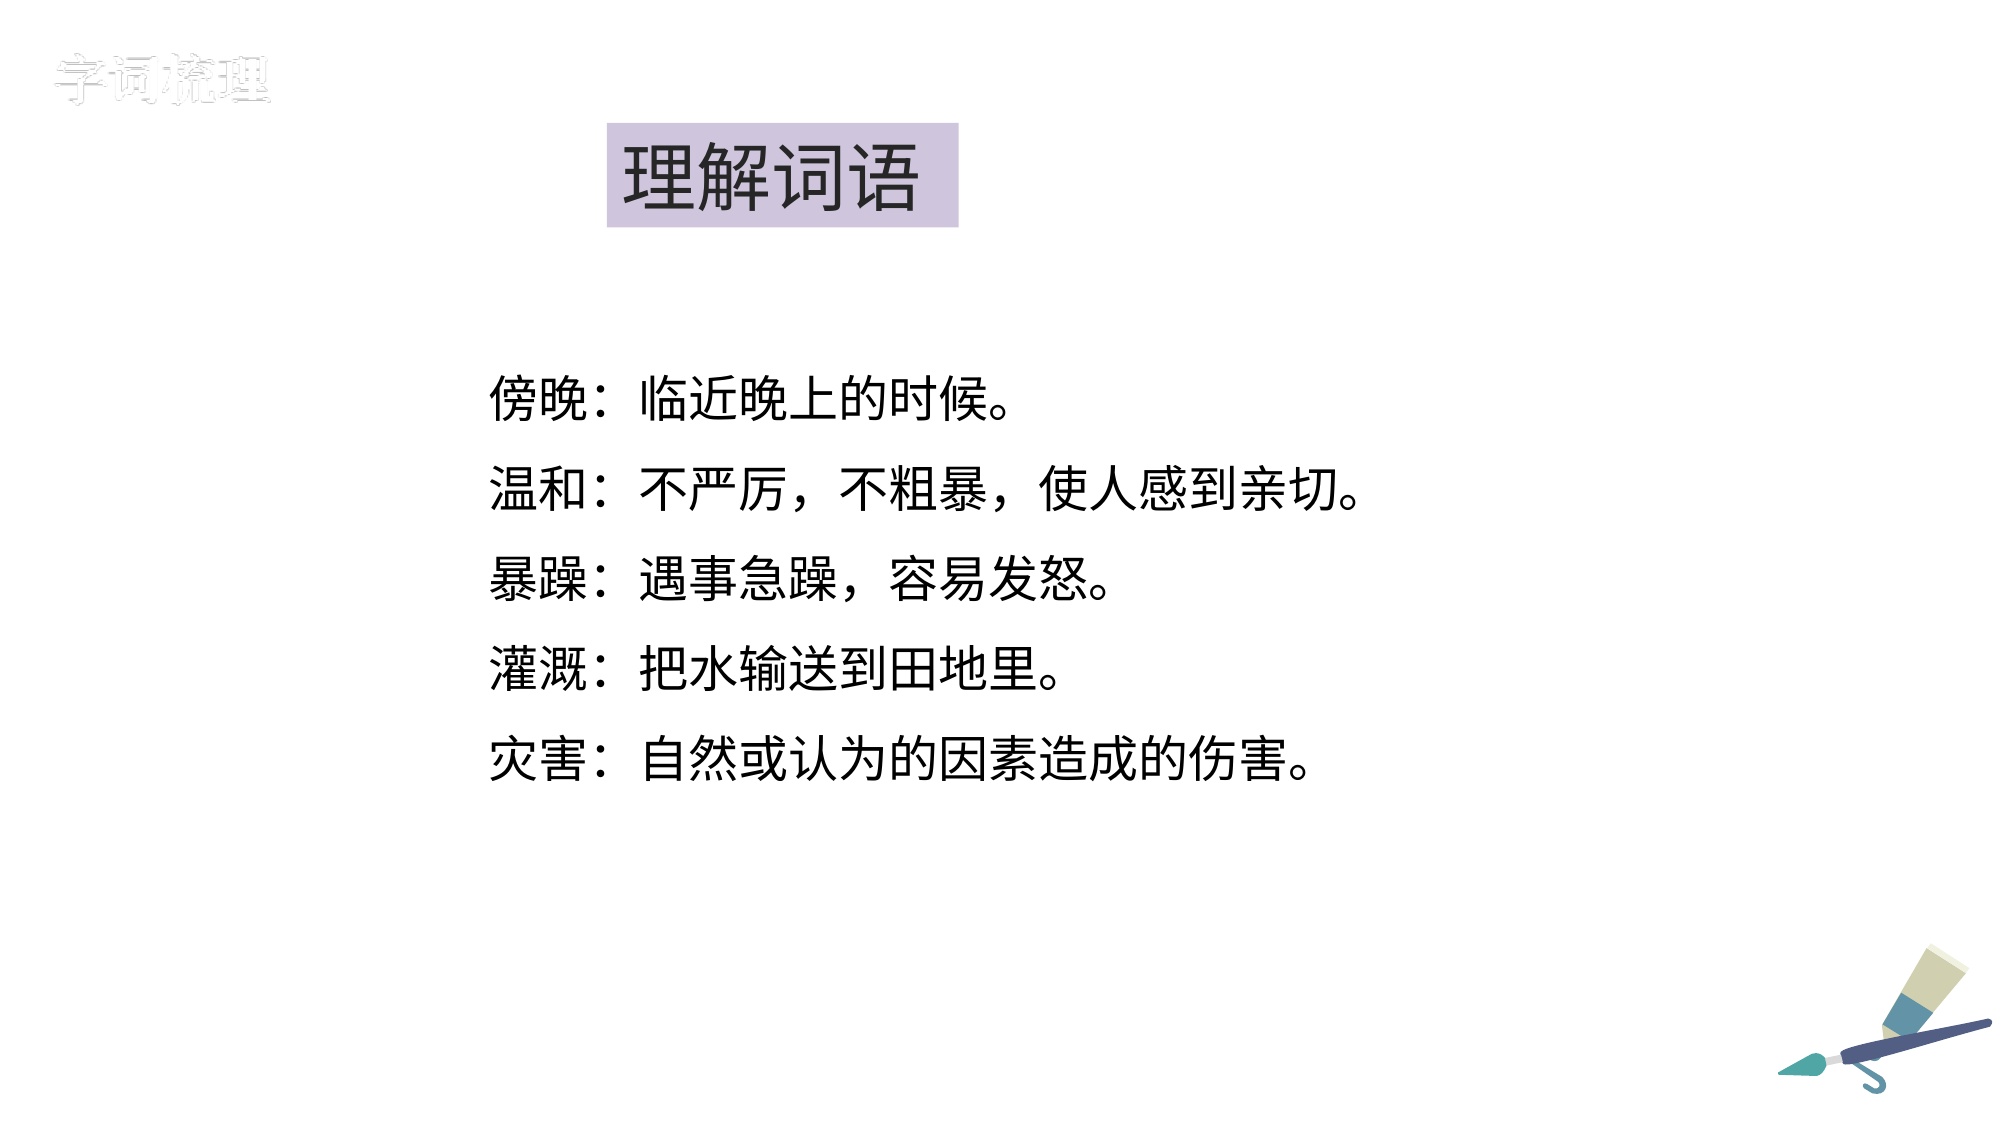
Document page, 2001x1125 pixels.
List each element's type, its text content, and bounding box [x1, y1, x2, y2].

picture [37, 41, 354, 123]
text_box 傍晚：临近晚上的时候。 温和：不严厉，不粗暴，使人感到亲切。 暴躁：遇事急躁，容易发怒。 灌溉：把水输送到田地里。 灾害：自然或认为的因素造成的伤害。 [473, 330, 1575, 796]
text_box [1811, 945, 1974, 1125]
text_box 理解词语 [606, 122, 959, 228]
